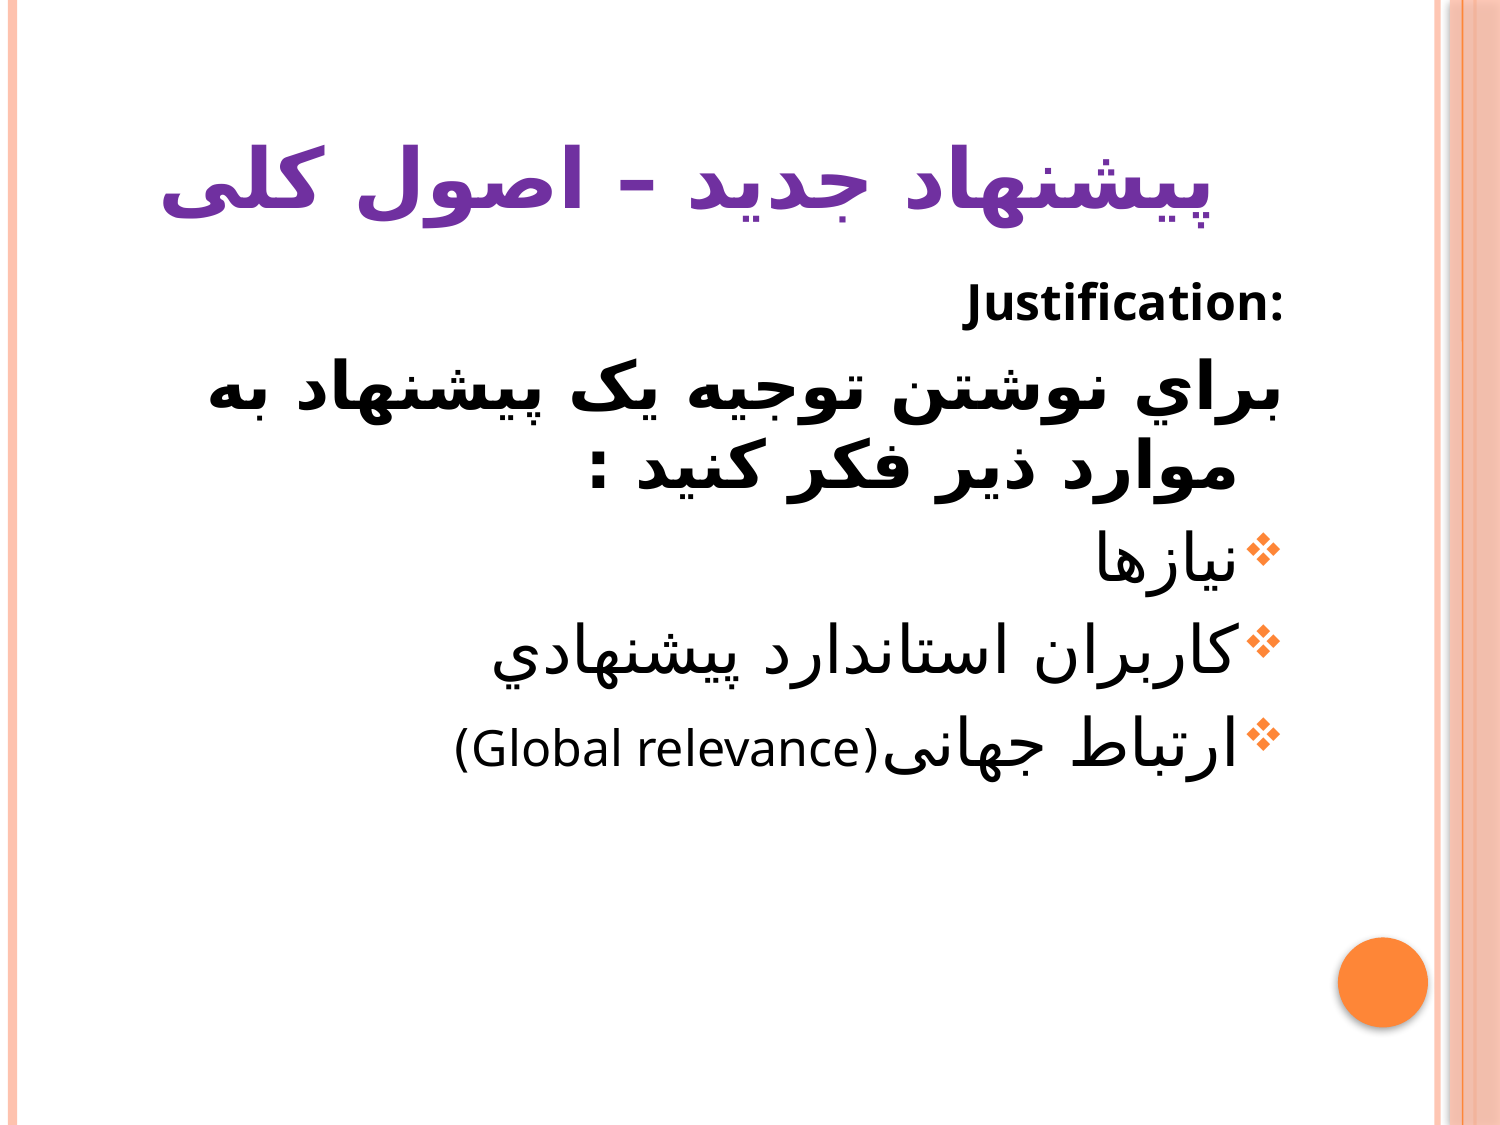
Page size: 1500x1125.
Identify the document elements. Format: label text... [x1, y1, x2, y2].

title پیشنهاد جدید – اصول کلی [75, 45, 1300, 233]
list :Justification براي نوشتن توجیه یک پیشنهاد به موارد ذیر فکر کنید : نیازها کاربران استاندارد پیشنهادي ارتباط جهانی(Global relevance) [75, 262, 1300, 1062]
